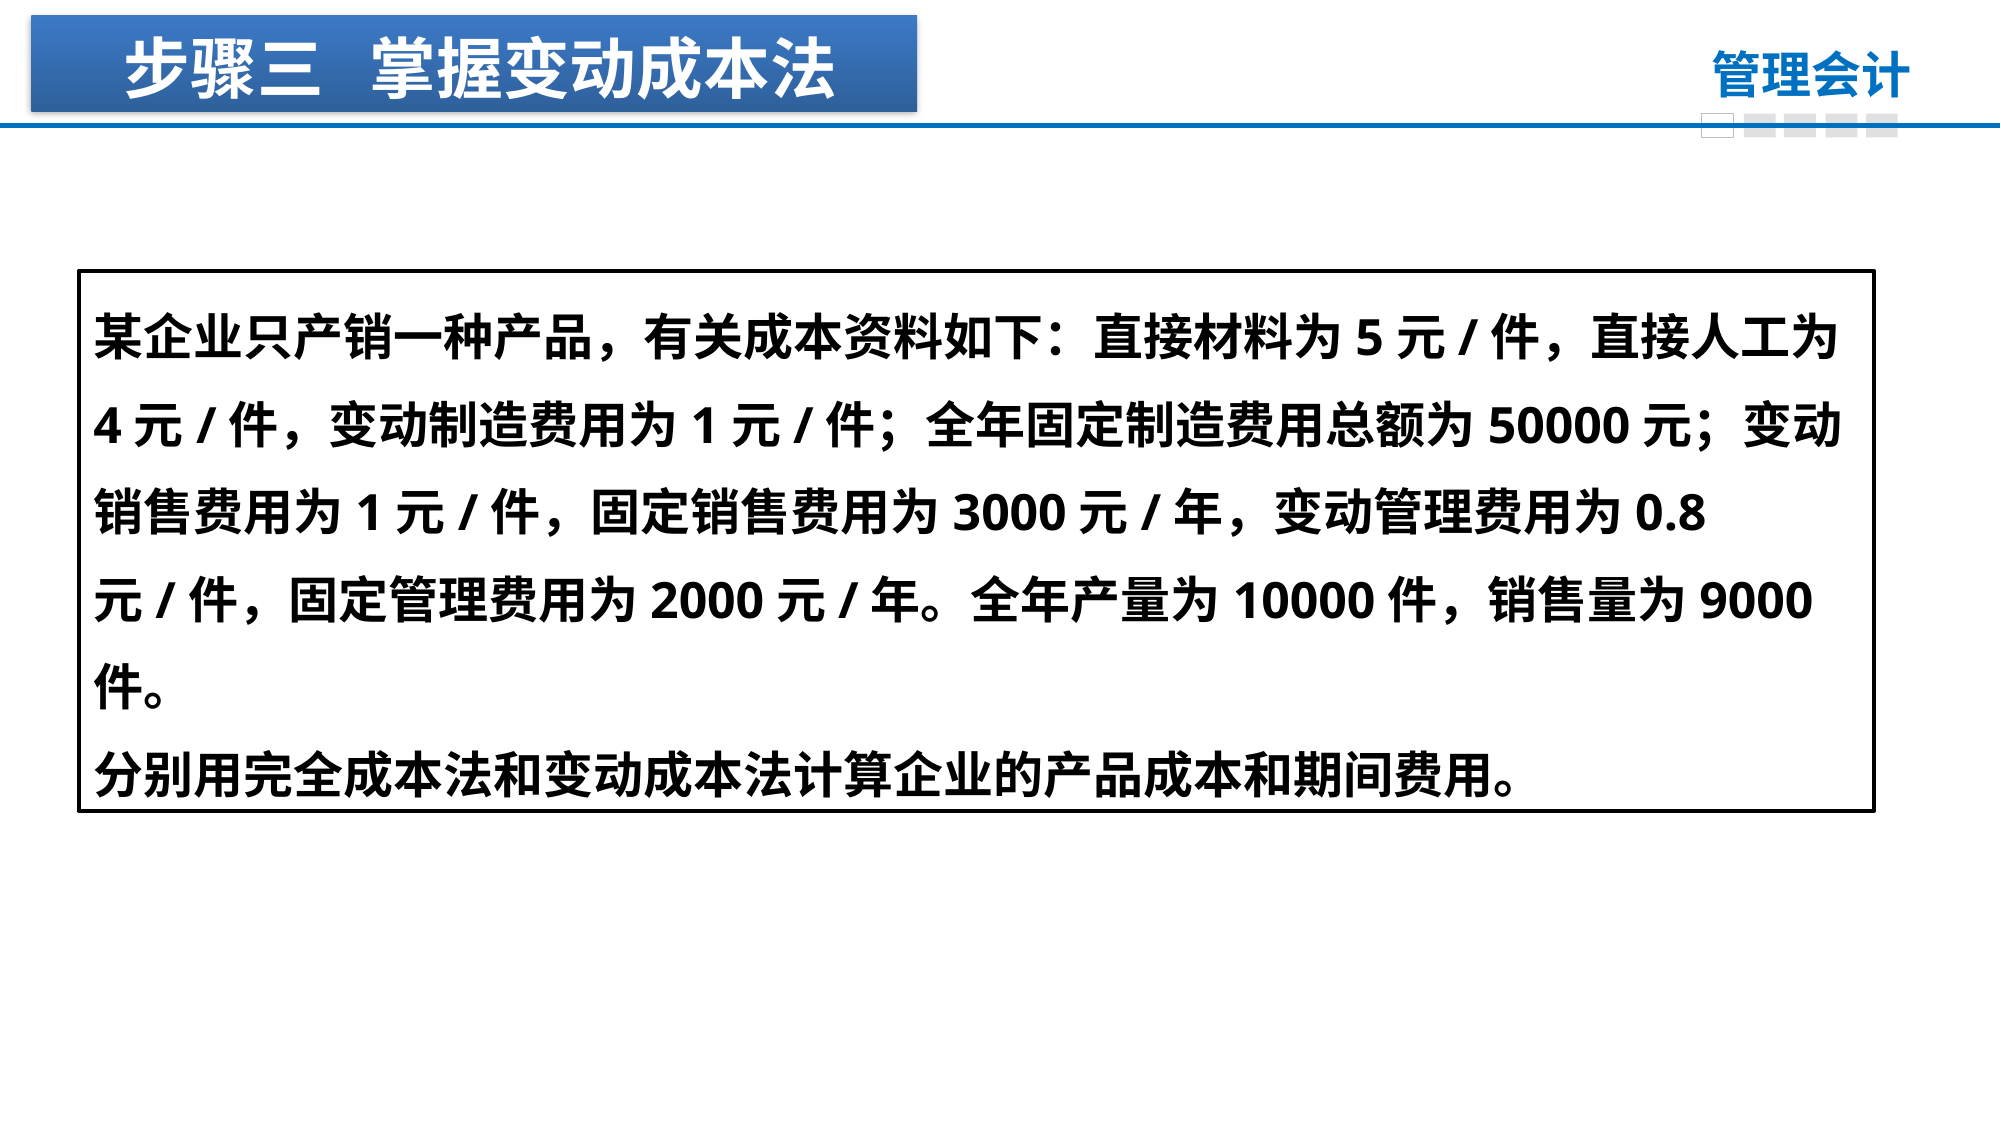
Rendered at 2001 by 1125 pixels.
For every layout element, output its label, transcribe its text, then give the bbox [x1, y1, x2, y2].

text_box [31, 14, 918, 197]
text_box 某企业只产销一种产品，有关成本资料如下：直接材料为5元/件，直接人工为4元/件，变动制造费用为1元/件；全年固定制造费用总额为50000元；变动销售费用为1元/件，固定销售费用为3000元/年，变动管理费用为0.8元/件，固定管理费用为2000元/年。全年产量为10000件，销售量为9000件。 分别用完全成本法和变动成本法计算企业的产品成本和期间费用。 [77, 269, 1876, 813]
